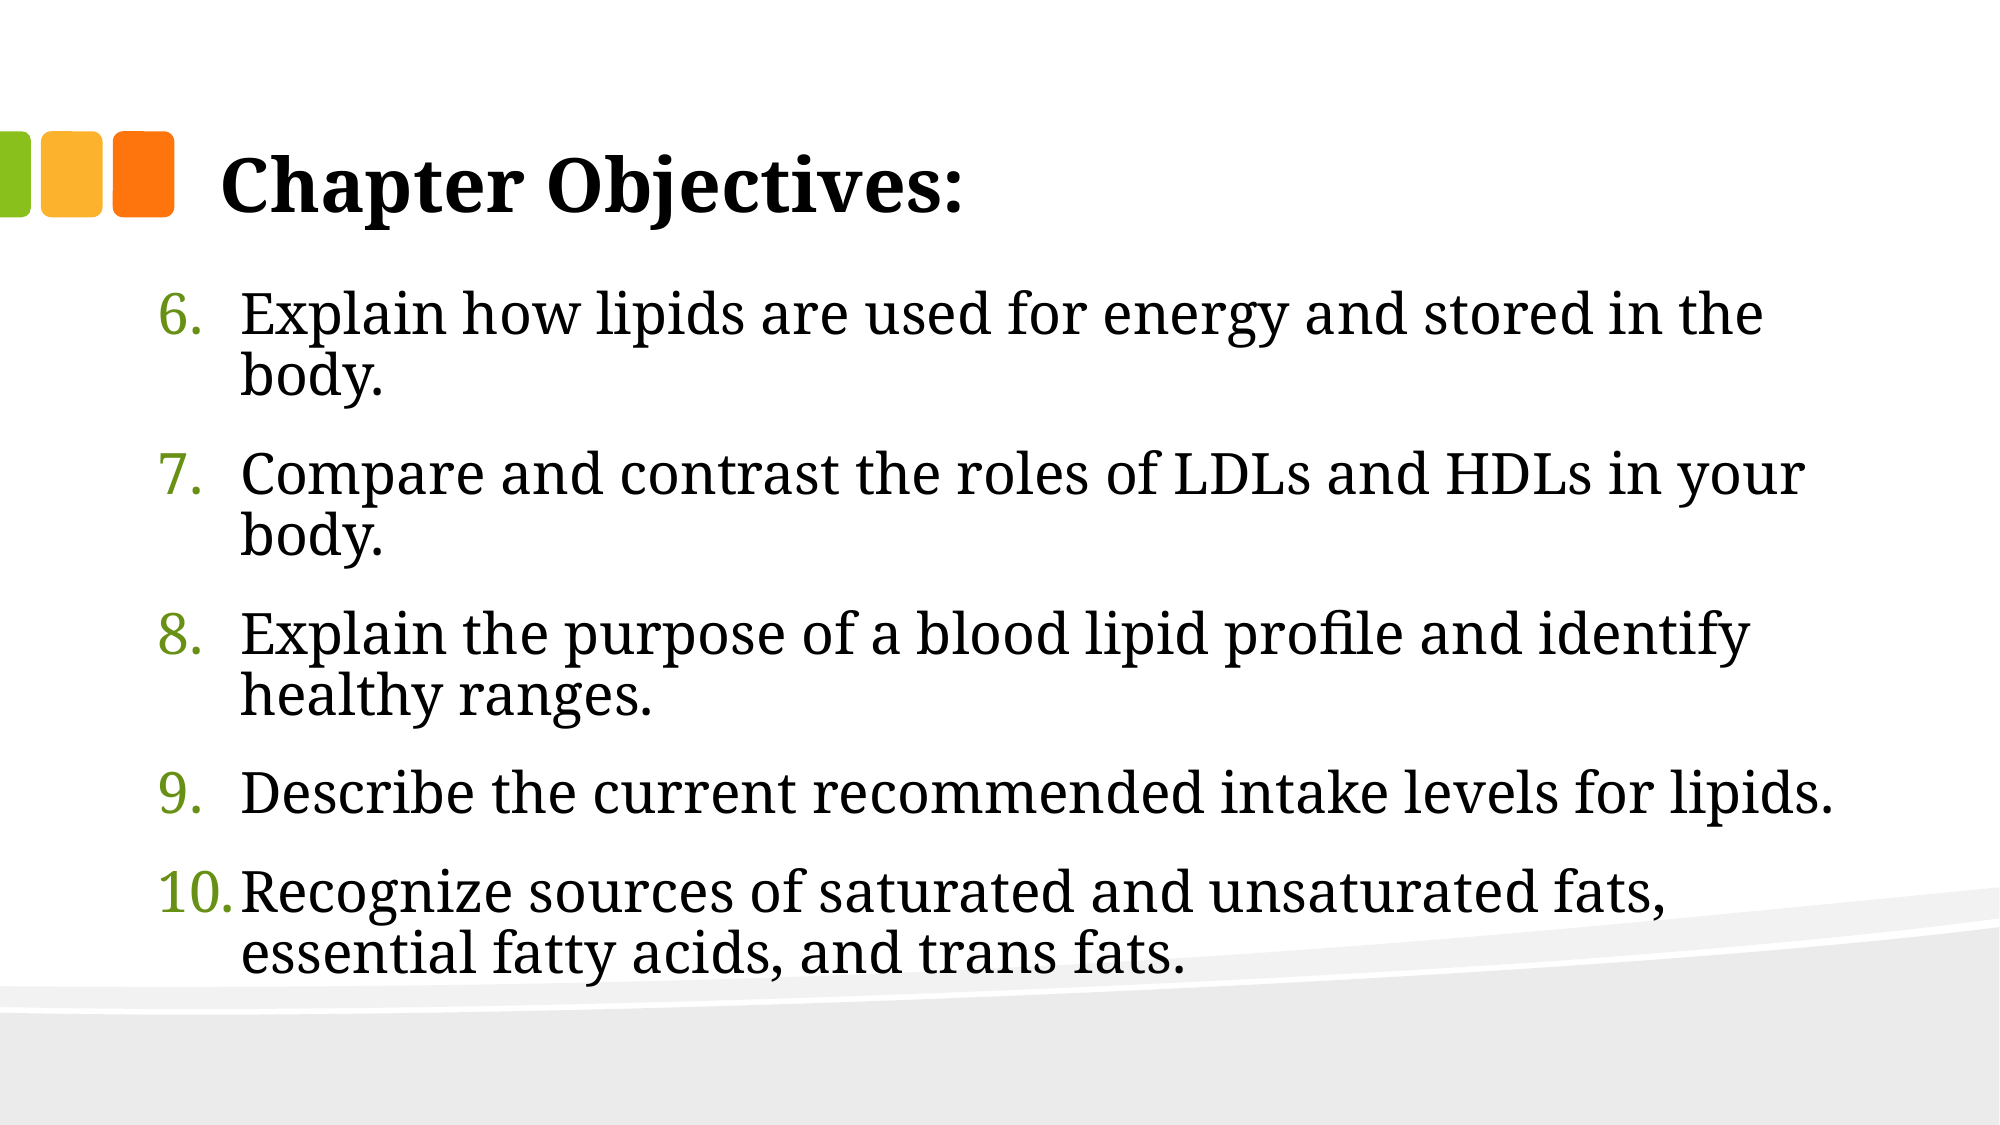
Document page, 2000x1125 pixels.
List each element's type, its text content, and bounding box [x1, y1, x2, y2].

title Chapter Objectives: [199, 24, 1800, 238]
list Explain how lipids are used for energy and stored in the body. Compare and contrast the roles of LDLs and HDLs in your body. Explain the purpose of a blood lipid profile and identify healthy ranges. Describe the current recommended intake levels for lipids. Recognize sources of saturated and unsaturated fats, essential fatty acids, and trans fats. [137, 275, 1875, 1063]
